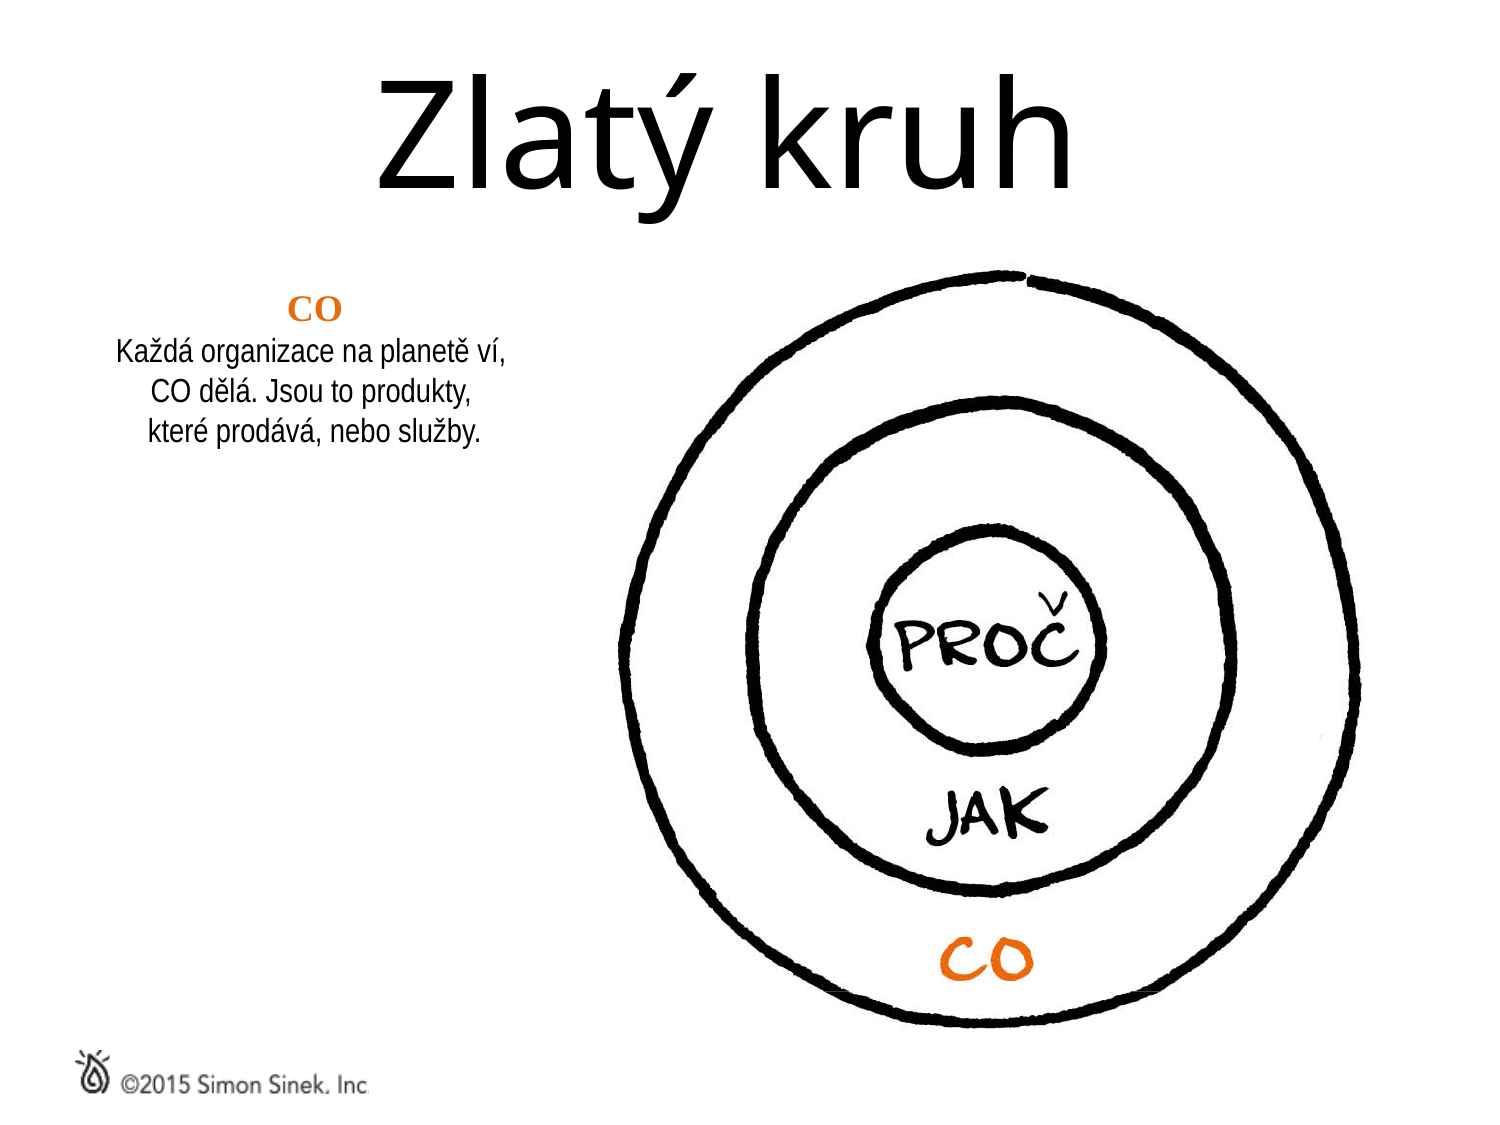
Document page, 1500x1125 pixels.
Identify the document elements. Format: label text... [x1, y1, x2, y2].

text_box CO Každá organizace na planetě ví, CO dělá. Jsou to produkty, které prodává, nebo služby. [77, 276, 553, 502]
picture [587, 257, 1385, 1055]
picture [74, 1049, 369, 1094]
text_box Zlatý kruh [360, 30, 1176, 226]
